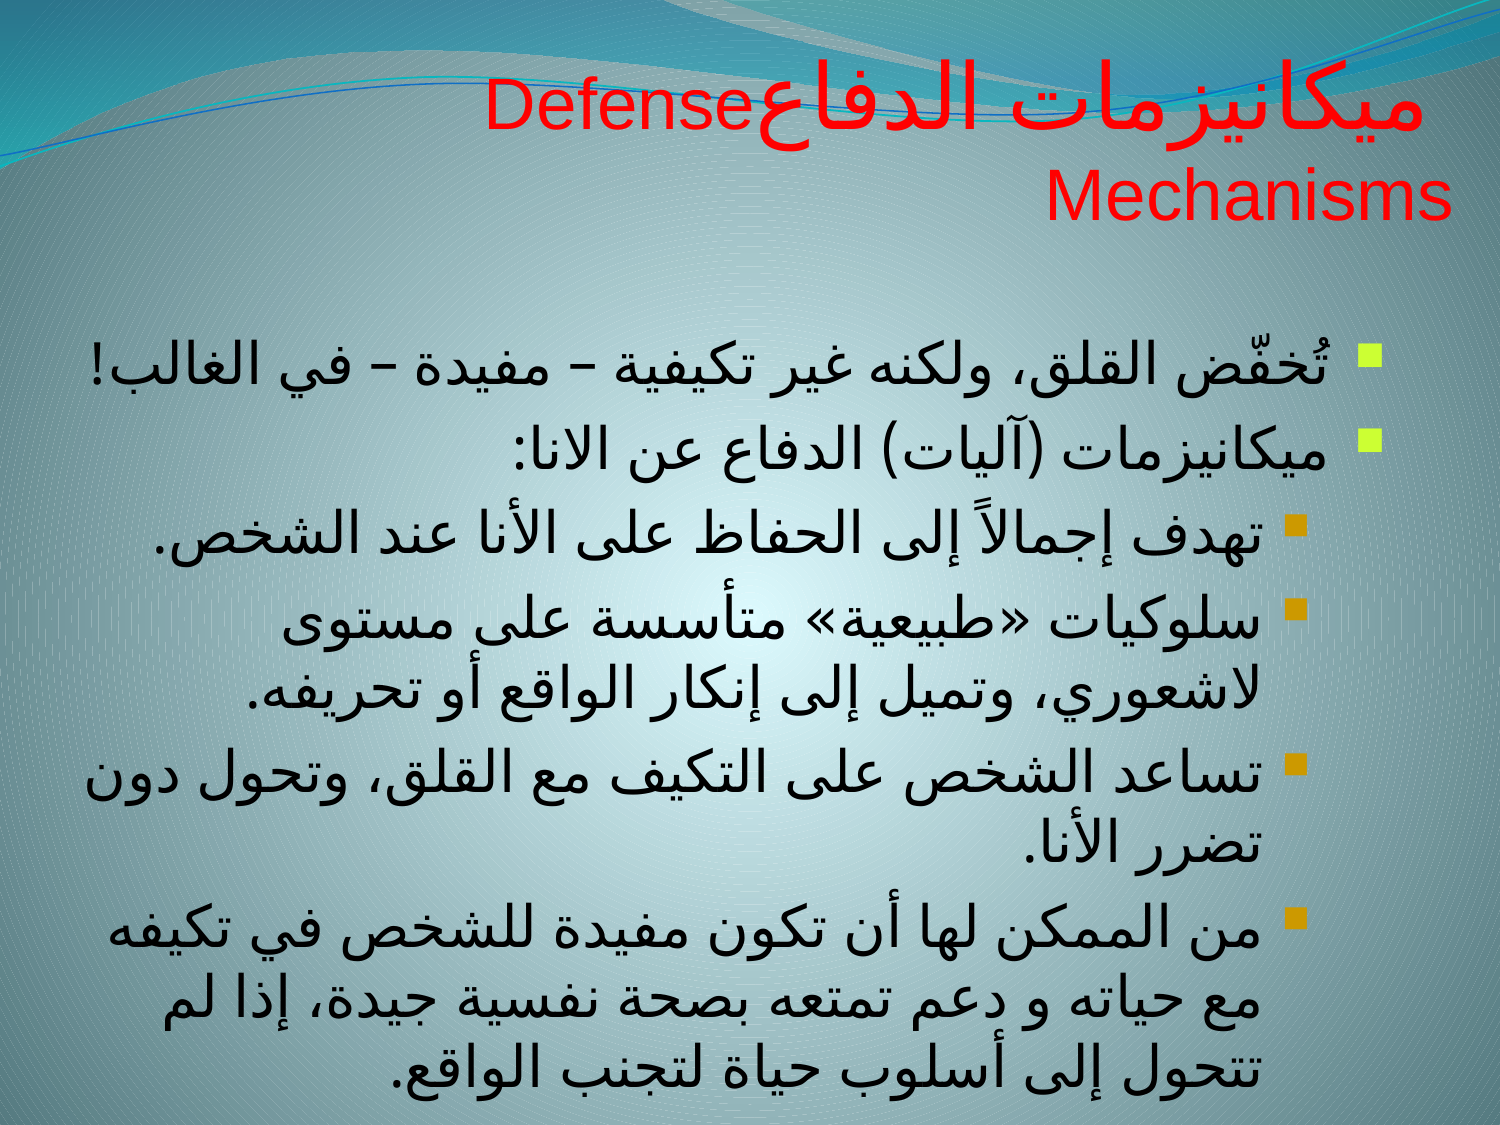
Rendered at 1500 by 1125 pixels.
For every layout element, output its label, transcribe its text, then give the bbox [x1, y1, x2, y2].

text_box تُخفّض القلق، ولكنه غير تكيفية – مفيدة – في الغالب! ميكانيزمات (آليات) الدفاع عن الانا: تهدف إجمالاً إلى الحفاظ على الأنا عند الشخص. سلوكيات «طبيعية» متأسسة على مستوى لاشعوري، وتميل إلى إنكار الواقع أو تحريفه. تساعد الشخص على التكيف مع القلق، وتحول دون تضرر الأنا. من الممكن لها أن تكون مفيدة للشخص في تكيفه مع حياته و دعم تمتعه بصحة نفسية جيدة، إذا لم تتحول إلى أسلوب حياة لتجنب الواقع. [53, 318, 1401, 1063]
text_box ميكانيزمات الدفاعDefense Mechanisms [52, 117, 1469, 243]
